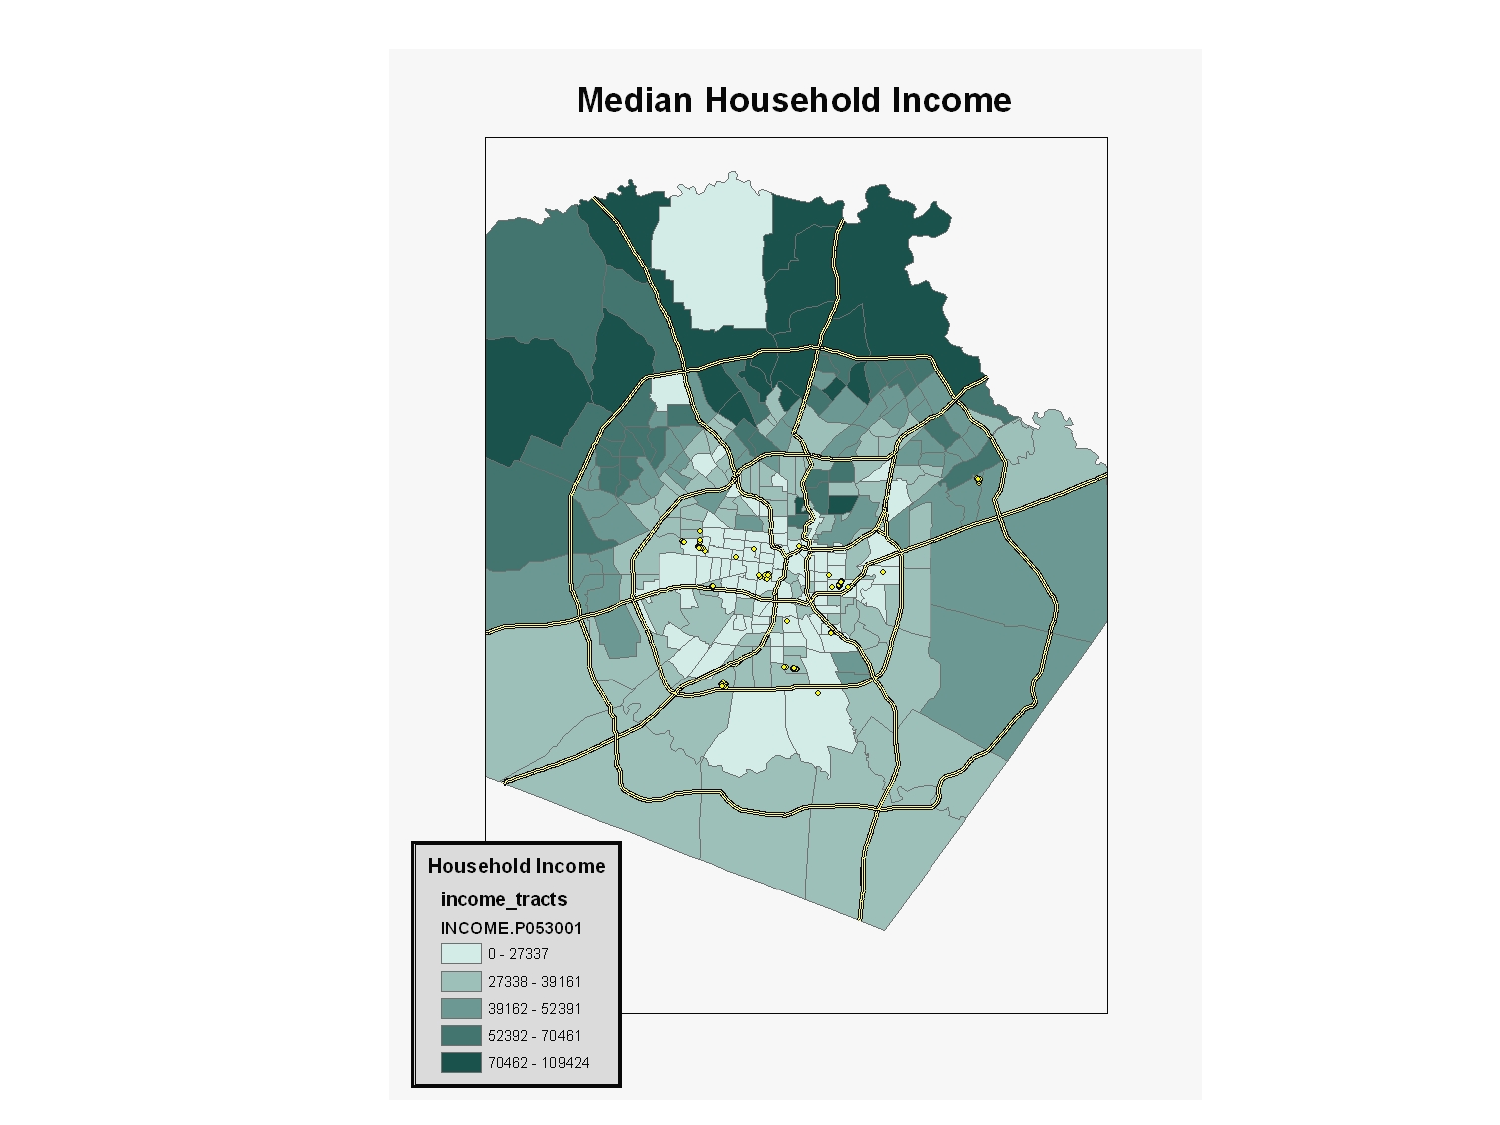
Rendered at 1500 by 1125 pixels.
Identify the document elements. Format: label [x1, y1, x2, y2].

picture [389, 49, 1202, 1101]
